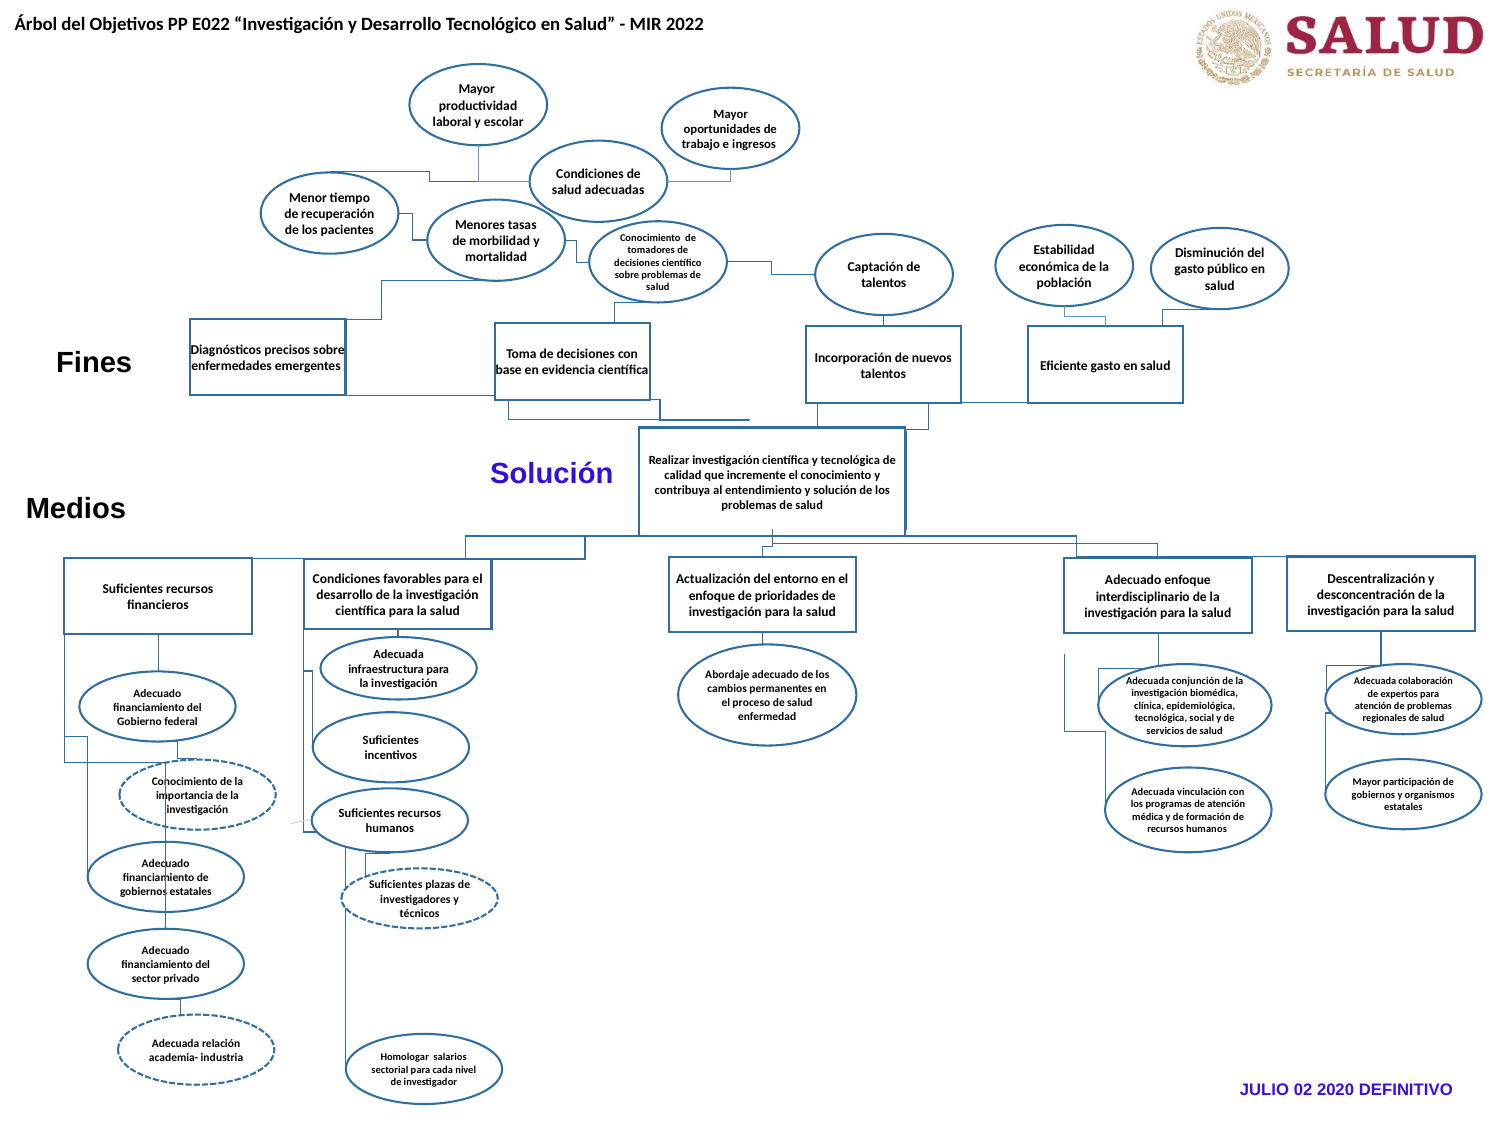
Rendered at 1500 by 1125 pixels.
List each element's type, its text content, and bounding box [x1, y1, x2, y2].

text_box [64, 427, 1482, 1104]
text_box Árbol del Objetivos PP E022 “Investigación y Desarrollo Tecnológico en Salud” - MIR 2022 [0, 4, 1110, 56]
text_box Fines [41, 335, 187, 396]
text_box JULIO 02 2020 DEFINITIVO [1089, 1071, 1500, 1107]
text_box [692, 143, 706, 207]
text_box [485, 137, 522, 189]
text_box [1074, 295, 1096, 337]
picture [1191, 5, 1488, 89]
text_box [190, 64, 1289, 427]
text_box Medios [11, 481, 64, 547]
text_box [290, 819, 312, 824]
